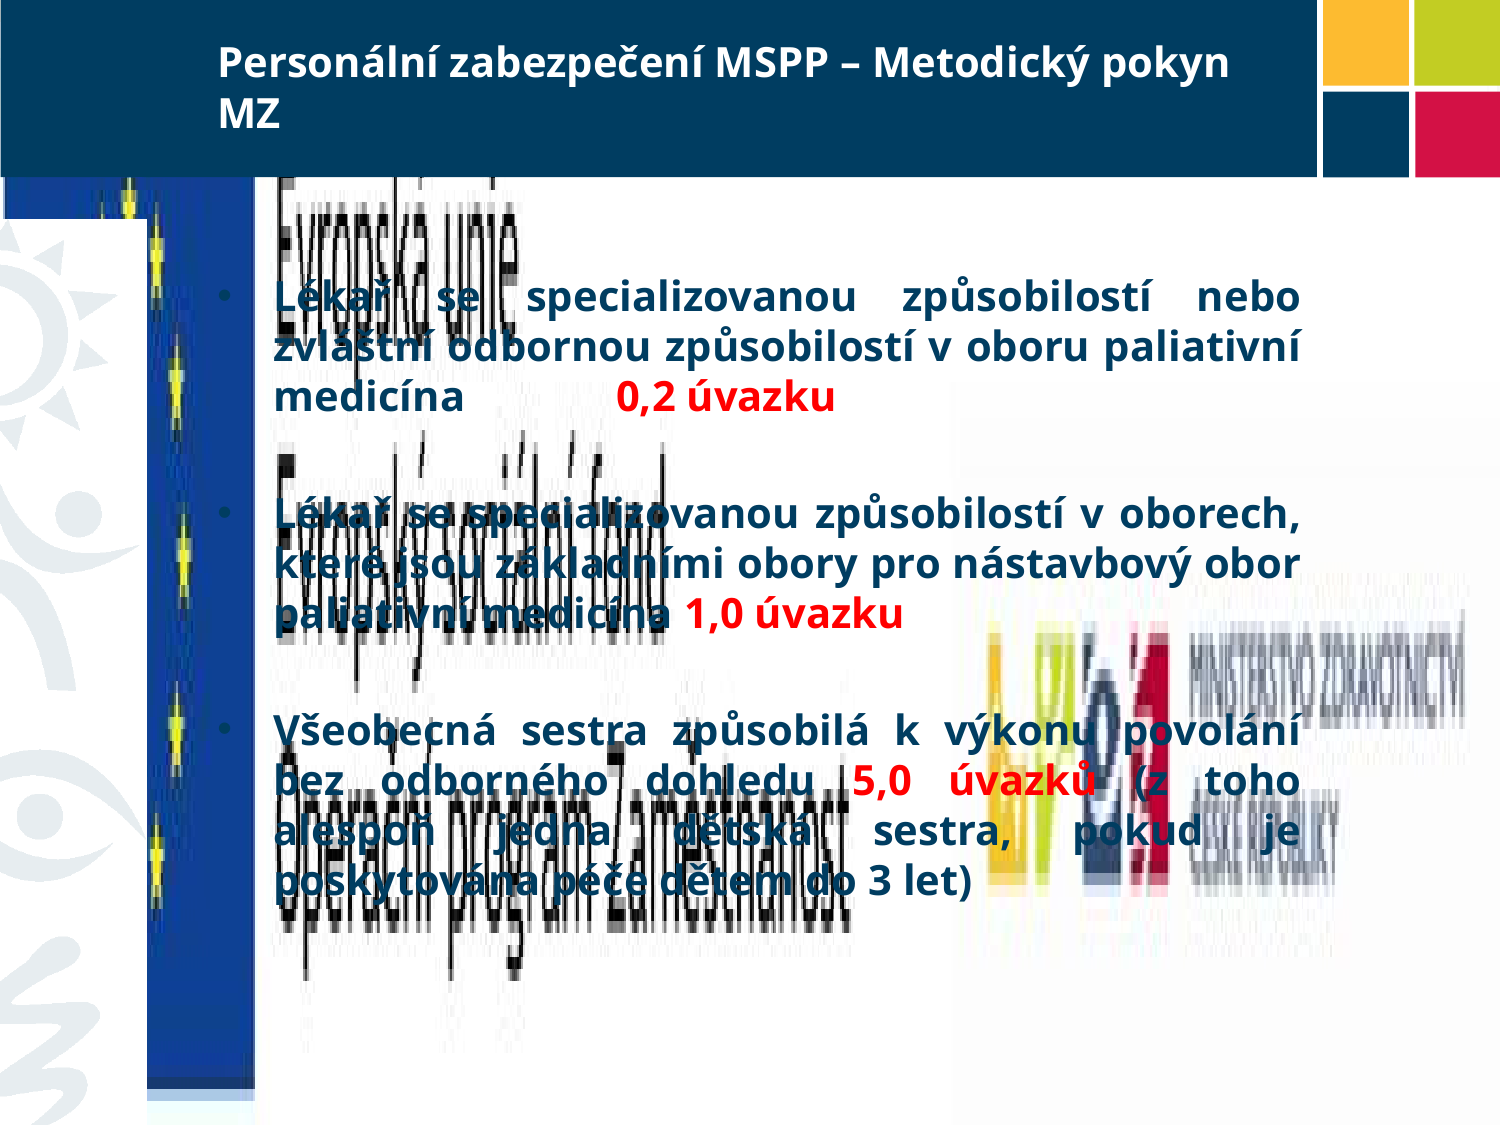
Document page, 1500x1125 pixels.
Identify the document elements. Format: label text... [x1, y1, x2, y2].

list Lékař se specializovanou způsobilostí nebo zvláštní odbornou způsobilostí v oboru paliativní medicína 0,2 úvazku Lékař se specializovanou způsobilostí v oborech, které jsou základními obory pro nástavbový obor paliativní medicína 1,0 úvazku Všeobecná sestra způsobilá k výkonu povolání bez odborného dohledu 5,0 úvazků (z toho alespoň jedna dětská sestra, pokud je poskytována péče dětem do 3 let) [202, 262, 1317, 929]
picture [0, 0, 1500, 1125]
title Personální zabezpečení MSPP – Metodický pokyn MZ [202, 0, 1317, 173]
